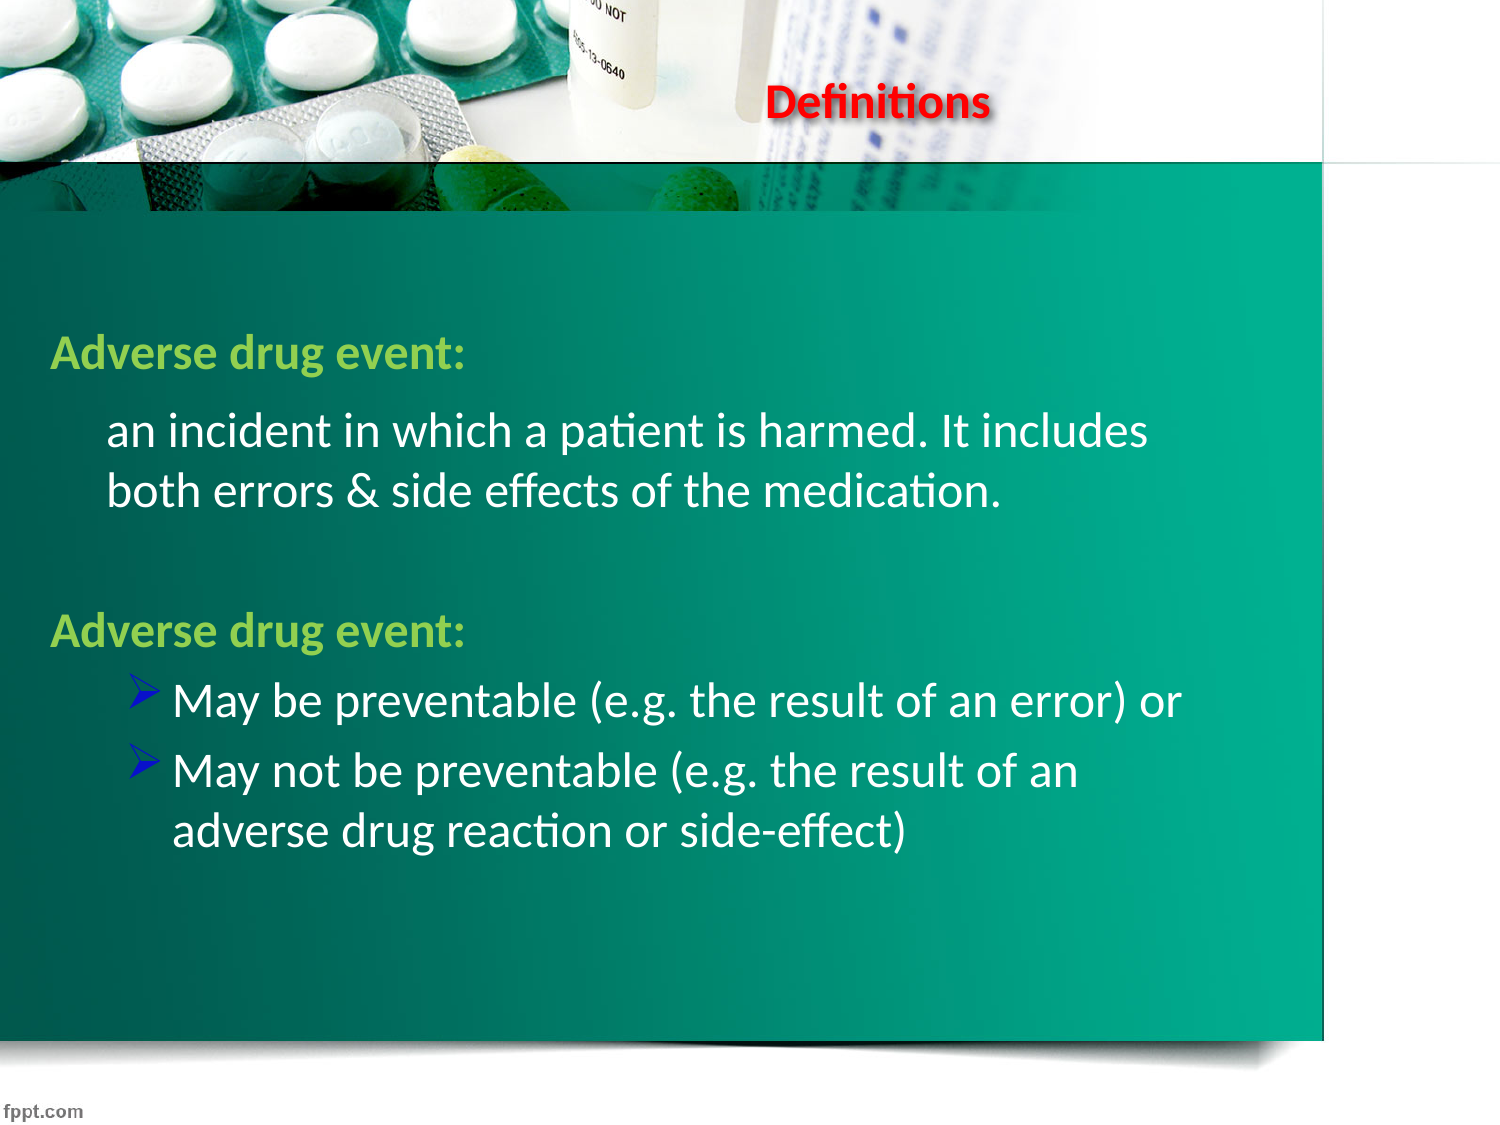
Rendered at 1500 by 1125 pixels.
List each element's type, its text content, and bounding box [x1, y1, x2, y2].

picture [0, 0, 1500, 1125]
list Adverse drug event: an incident in which a patient is harmed. It includes both errors & side effects of the medication. Adverse drug event: May be preventable (e.g. the result of an error) or May not be preventable (e.g. the result of an adverse drug reaction or side-effect) [34, 311, 1226, 912]
title Definitions [750, 61, 1302, 137]
